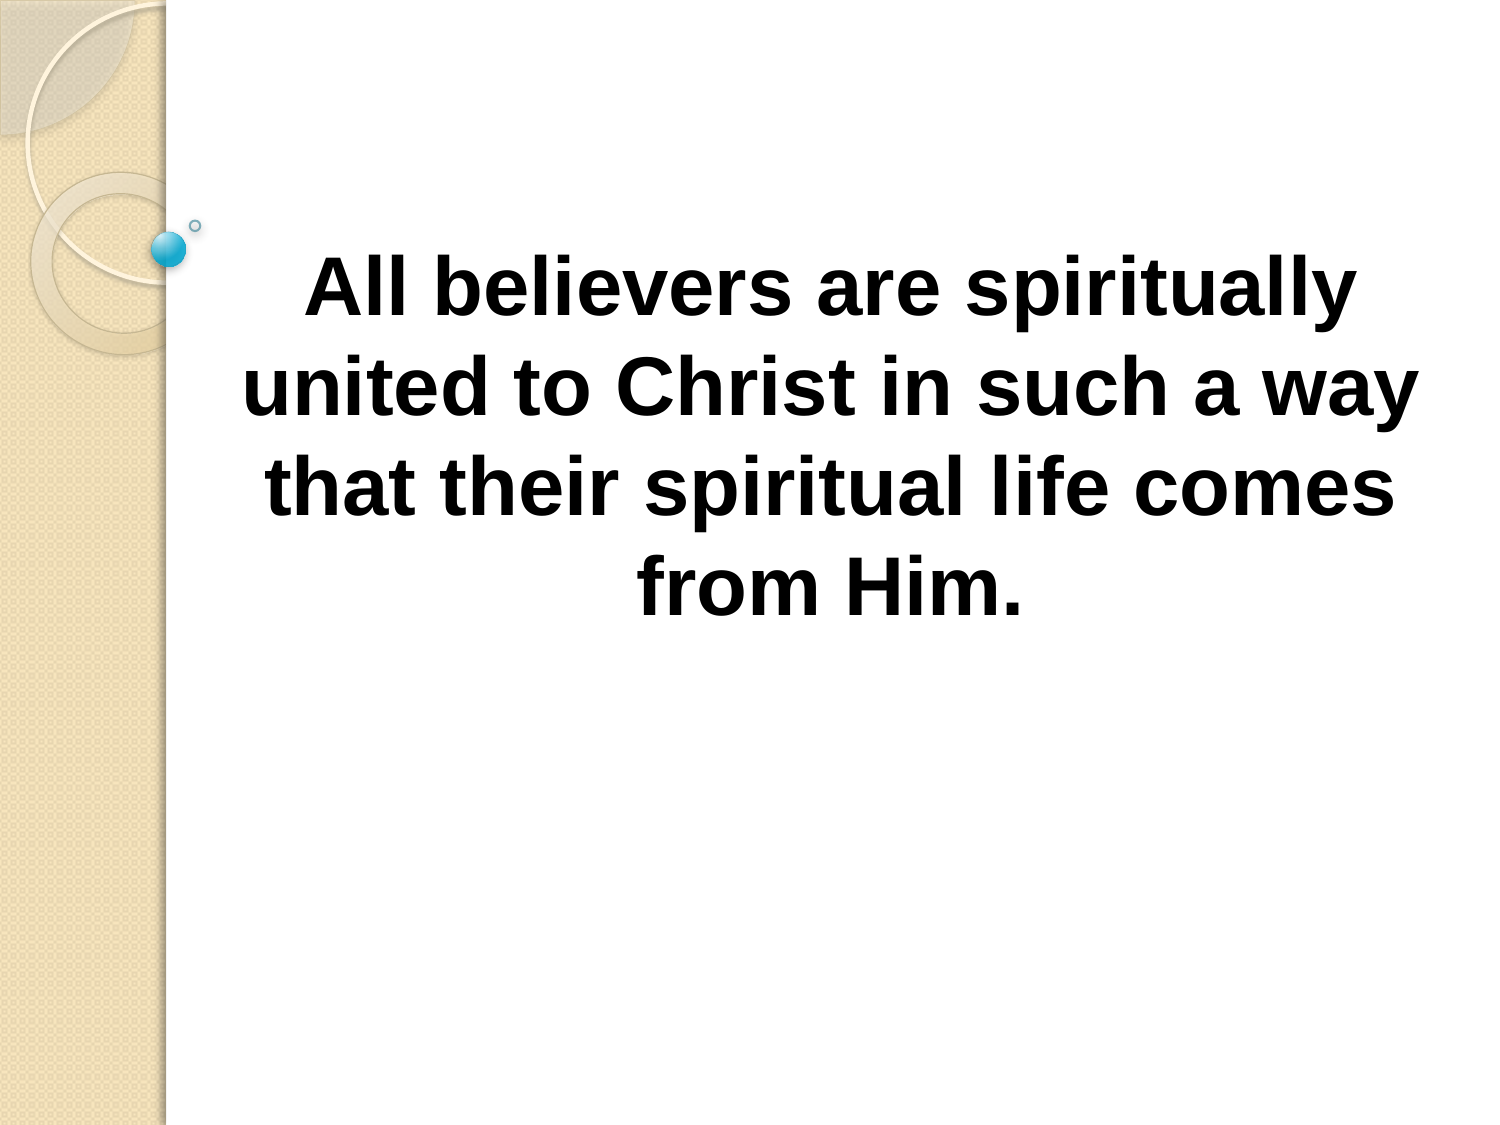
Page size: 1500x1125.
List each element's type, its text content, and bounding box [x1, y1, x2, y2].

text_box All believers are spiritually united to Christ in such a way that their spiritual life comes from Him. [187, 224, 1475, 740]
